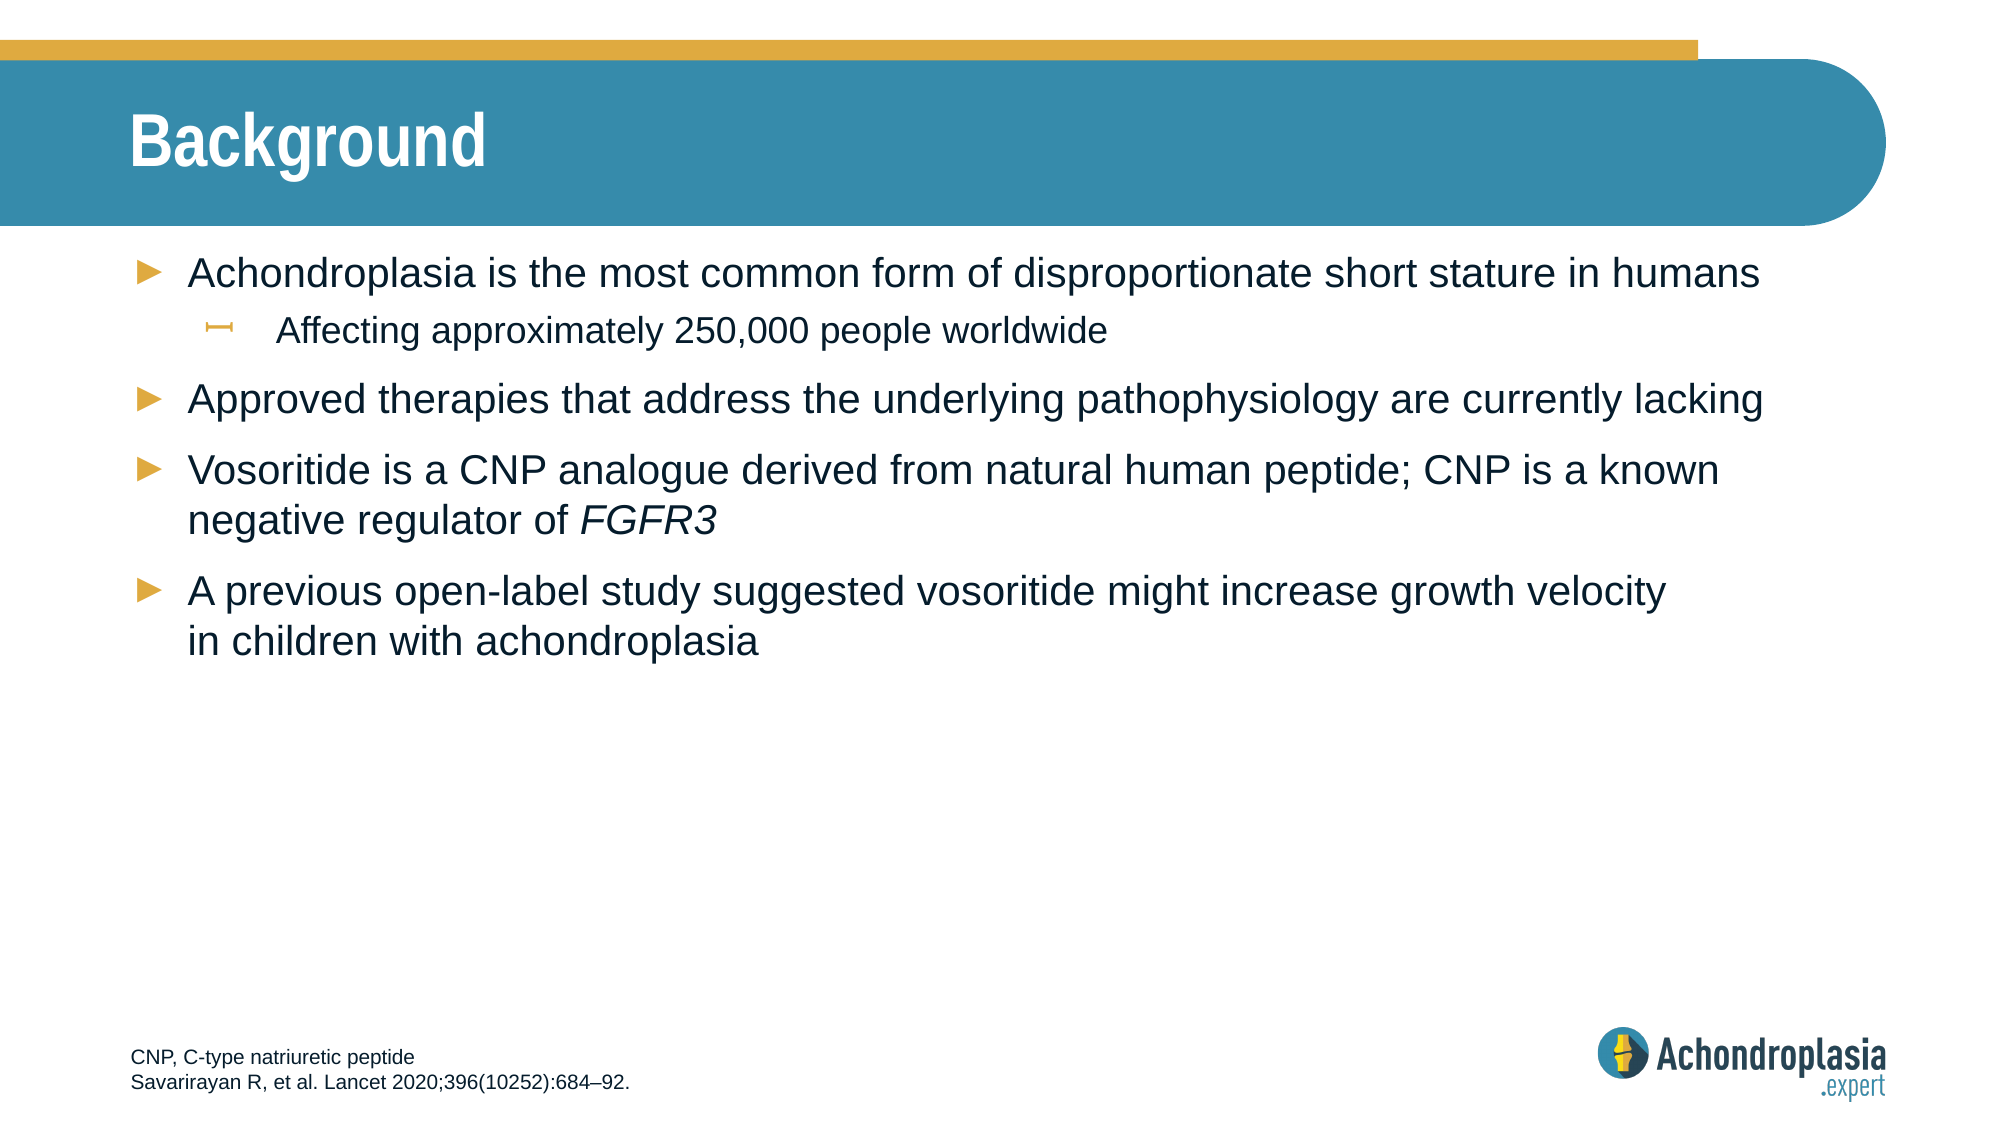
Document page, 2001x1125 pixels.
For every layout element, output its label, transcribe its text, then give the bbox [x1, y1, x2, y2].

picture [1598, 1027, 1886, 1102]
footer CNP, C-type natriuretic peptide Savarirayan R, et al. Lancet 2020;396(10252):684–92. [115, 1005, 1598, 1102]
list Achondroplasia is the most common form of disproportionate short stature in humans Affecting approximately 250,000 people worldwide Approved therapies that address the underlying pathophysiology are currently lacking Vosoritide is a CNP analogue derived from natural human peptide; CNP is a known negative regulator of FGFR3 A previous open-label study suggested vosoritide might increase growth velocity in children with achondroplasia [114, 237, 1886, 982]
title Background [114, 59, 1886, 225]
